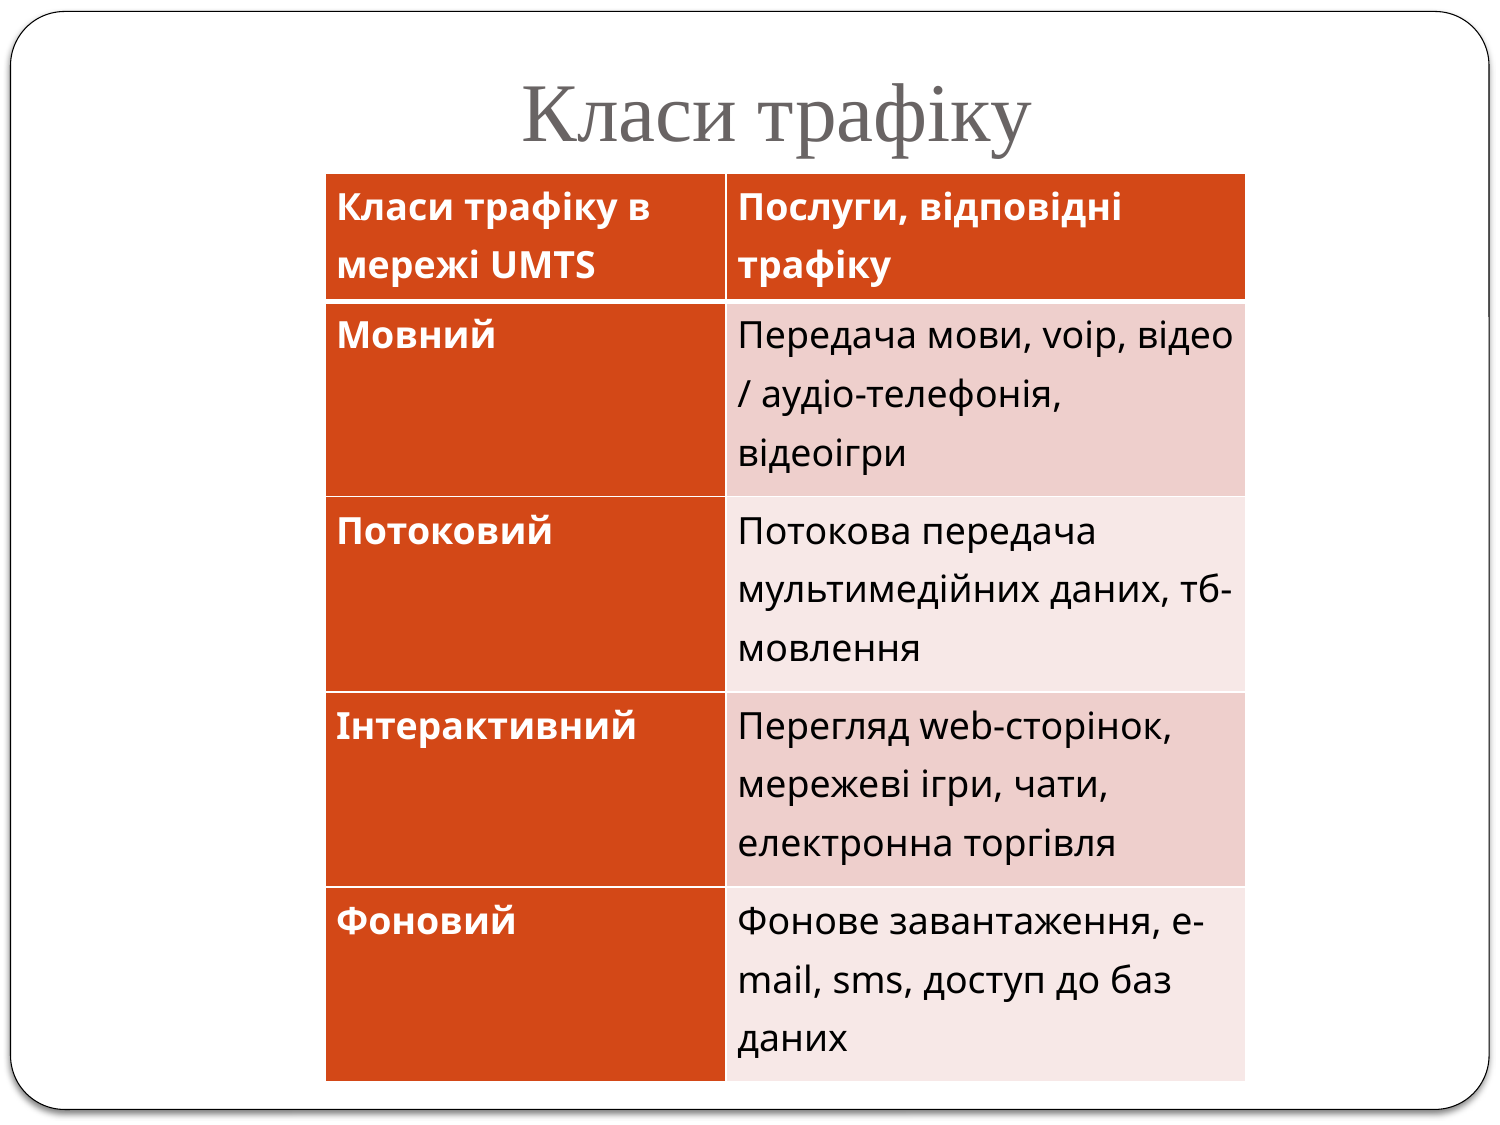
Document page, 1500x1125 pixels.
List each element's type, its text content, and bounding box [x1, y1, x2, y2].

title Класи трафіку [150, 45, 1425, 173]
table_cell Передача мови, voip, відео / аудіо-телефонія, відеоігри [727, 304, 1245, 496]
table_header Послуги, відповідні трафіку [727, 174, 1245, 299]
table_cell Інтерактивний [326, 693, 725, 886]
table_cell Мовний [326, 304, 725, 496]
table_cell Перегляд web-сторінок, мережеві ігри, чати, електронна торгівля [727, 693, 1245, 886]
table_cell Потоковий [326, 497, 725, 691]
table_header Класи трафіку в мережі UMTS [326, 174, 725, 299]
table_cell Потокова передача мультимедійних даних, тб-мовлення [727, 497, 1245, 691]
table_cell Фонове завантаження, e-mail, sms, доступ до баз даних [727, 888, 1245, 1081]
table_cell Фоновий [326, 888, 725, 1081]
